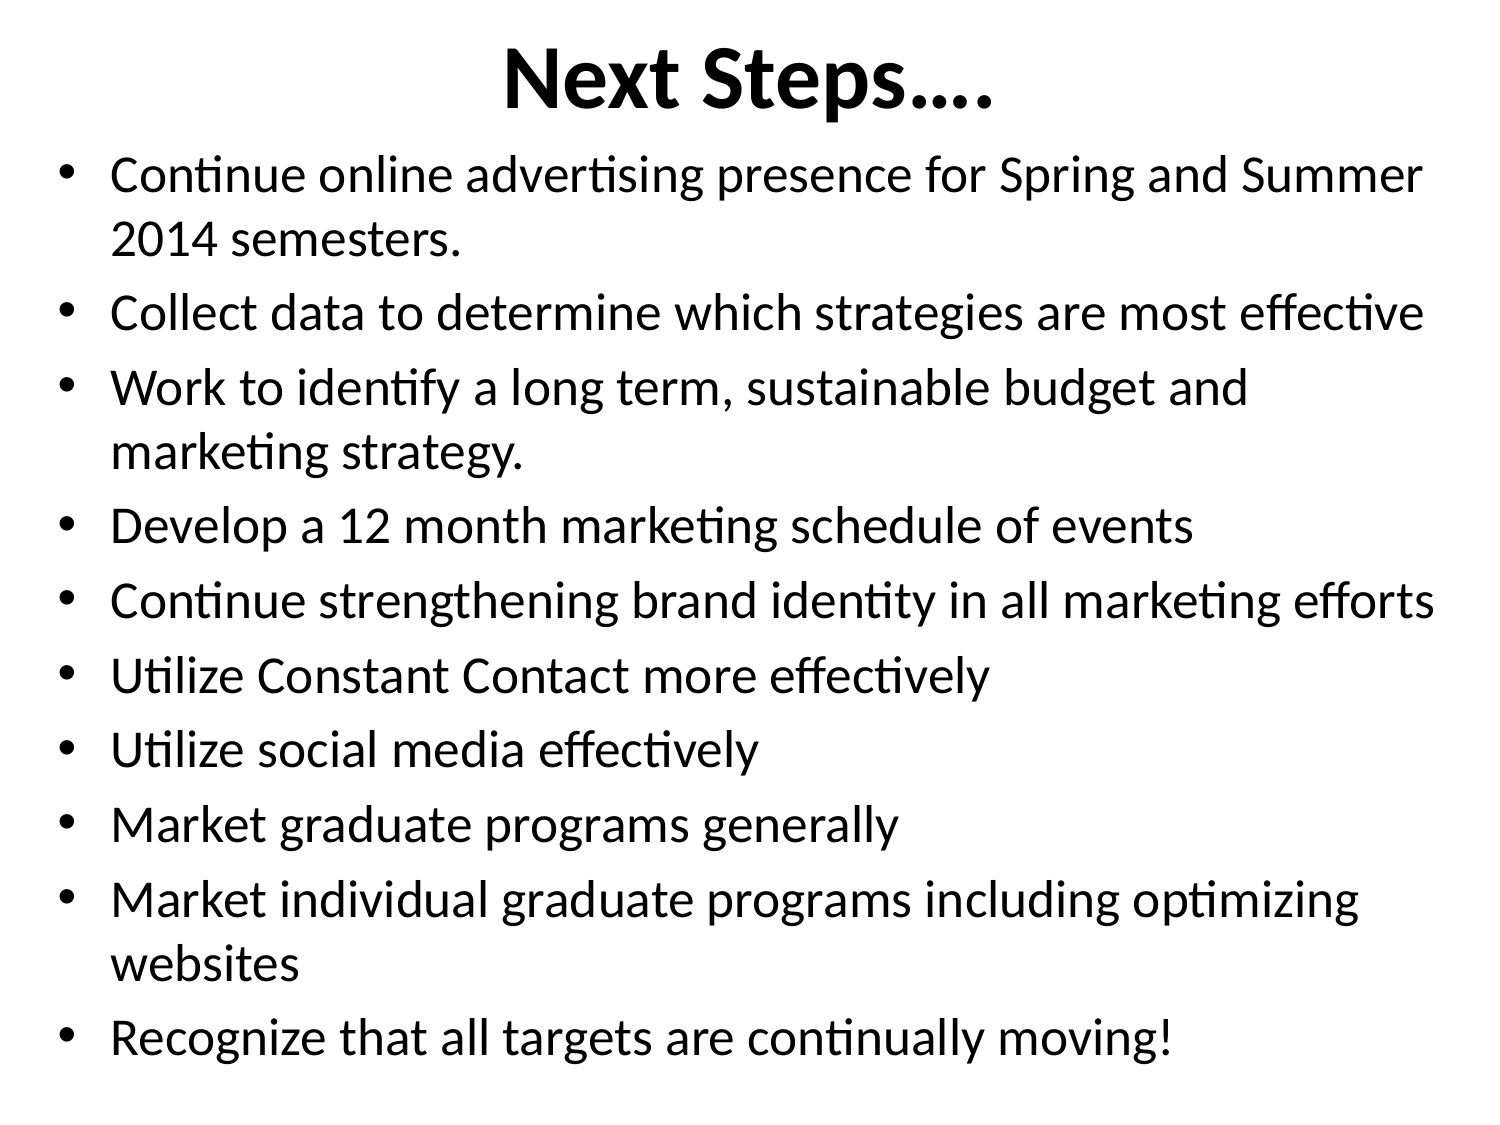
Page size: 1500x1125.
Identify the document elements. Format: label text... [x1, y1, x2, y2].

title Next Steps…. [75, 0, 1425, 131]
list Continue online advertising presence for Spring and Summer 2014 semesters. Collect data to determine which strategies are most effective Work to identify a long term, sustainable budget and marketing strategy. Develop a 12 month marketing schedule of events Continue strengthening brand identity in all marketing efforts Utilize Constant Contact more effectively Utilize social media effectively Market graduate programs generally Market individual graduate programs including optimizing websites Recognize that all targets are continually moving! [42, 131, 1453, 1125]
